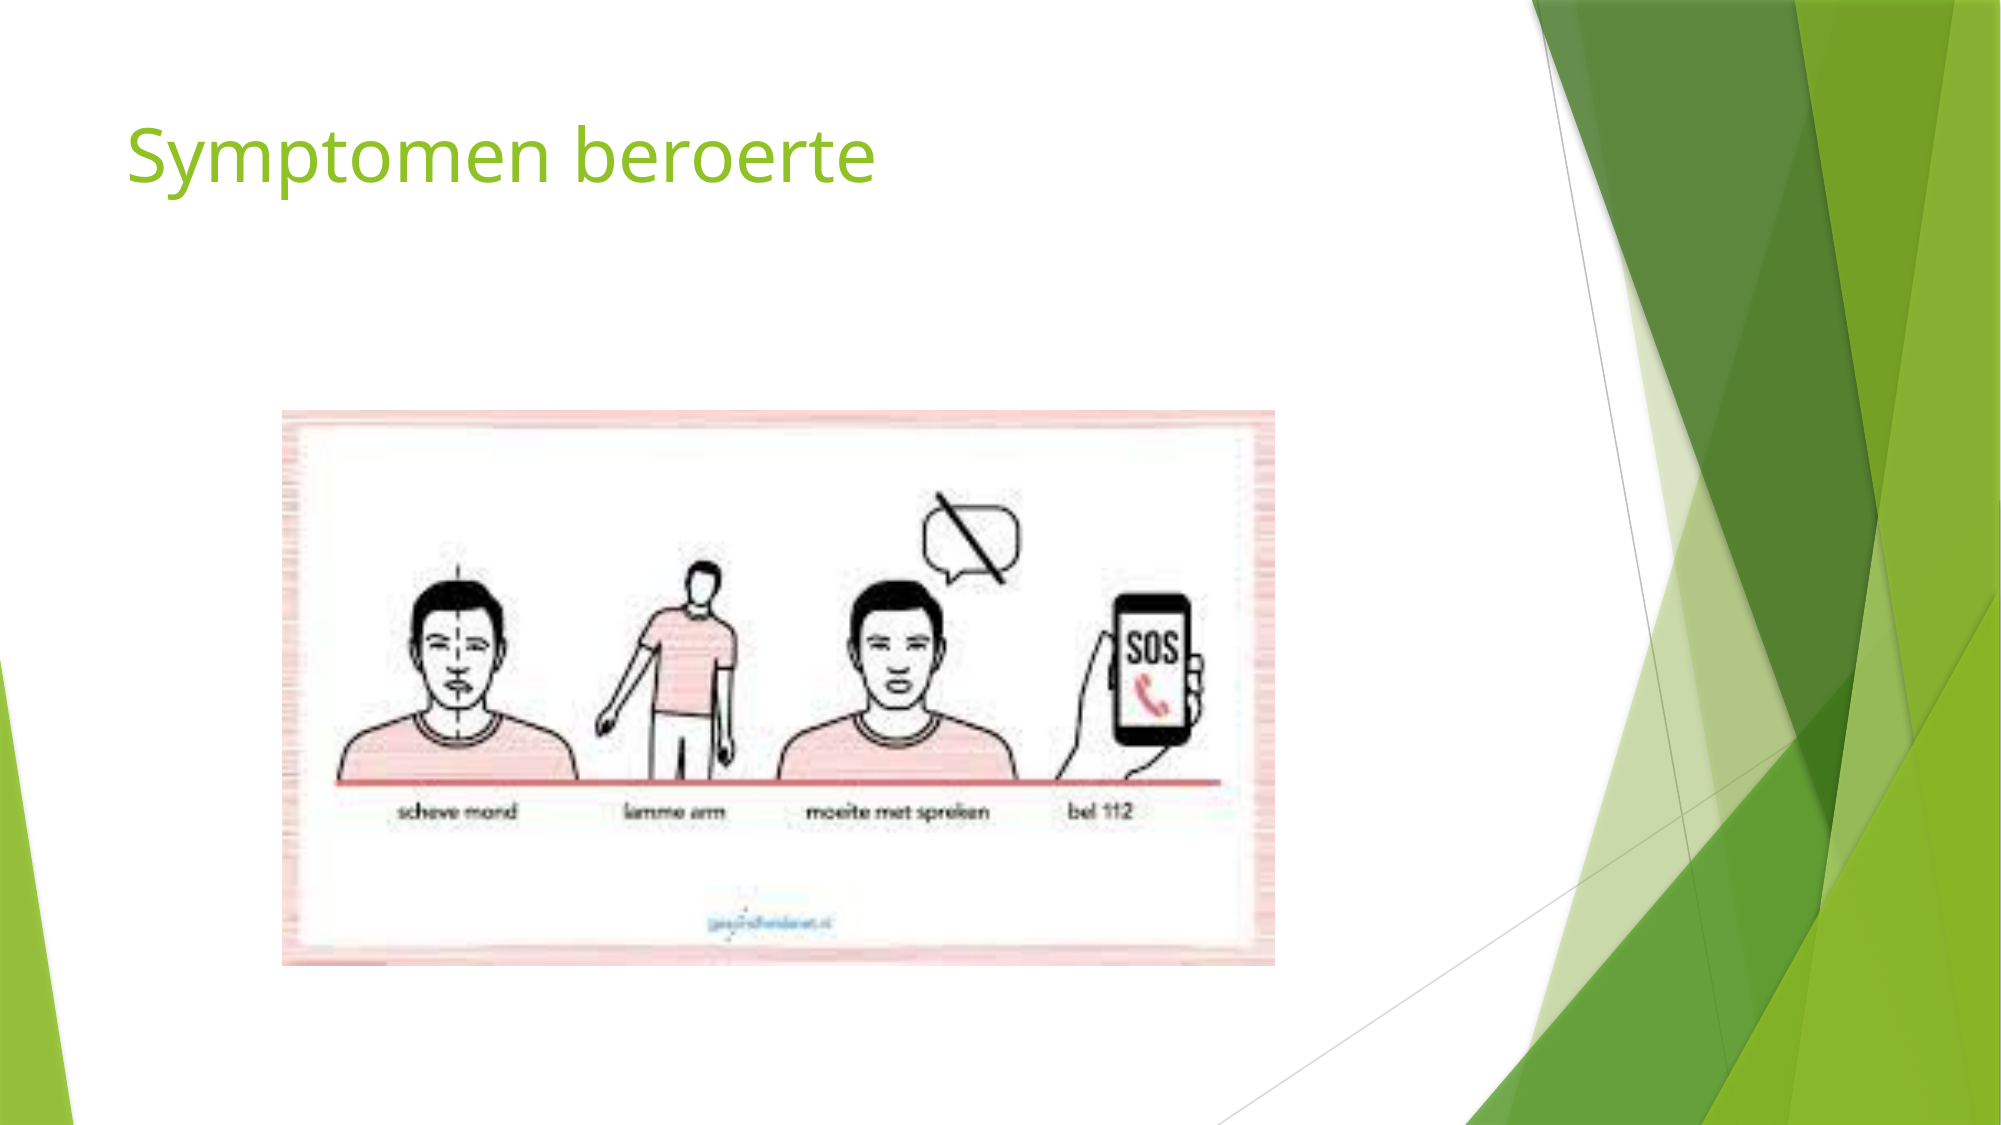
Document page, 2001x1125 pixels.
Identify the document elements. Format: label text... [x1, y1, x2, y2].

picture [282, 409, 1276, 966]
title Symptomen beroerte [111, 99, 1522, 317]
